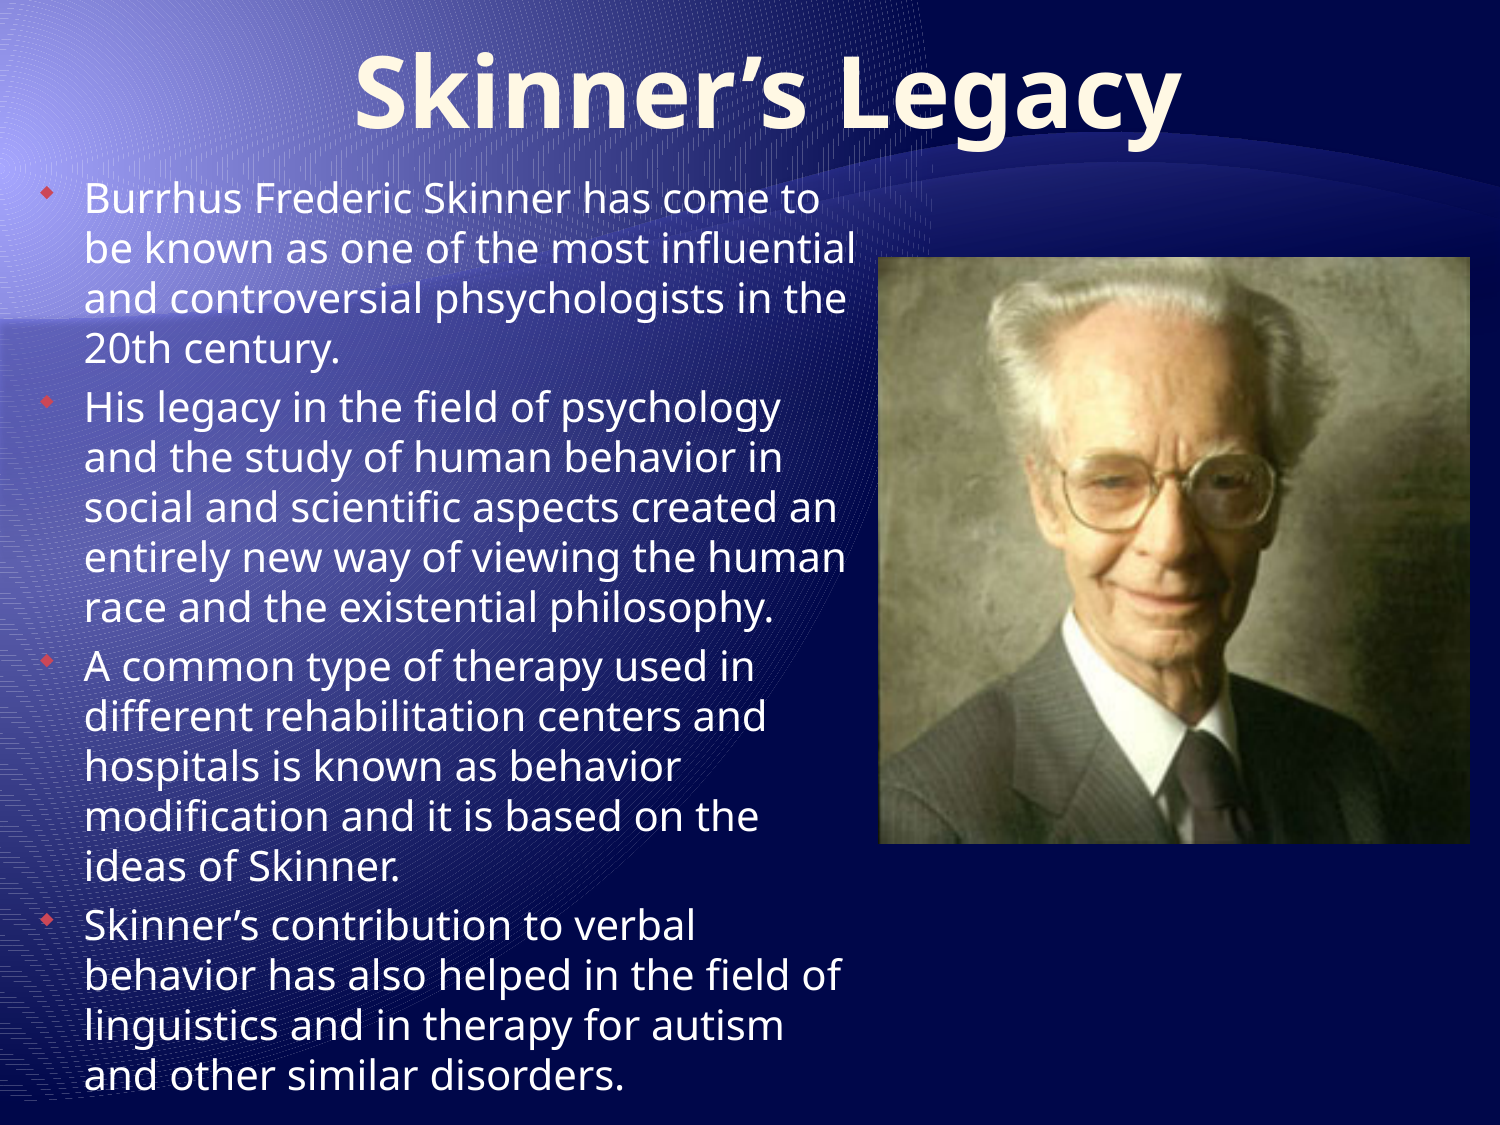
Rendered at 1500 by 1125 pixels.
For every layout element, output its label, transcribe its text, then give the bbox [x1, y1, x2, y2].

title Skinner’s Legacy [93, 23, 1444, 150]
list Burrhus Frederic Skinner has come to be known as one of the most influential and controversial phsychologists in the 20th century. His legacy in the field of psychology and the study of human behavior in social and scientific aspects created an entirely new way of viewing the human race and the existential philosophy. A common type of therapy used in different rehabilitation centers and hospitals is known as behavior modification and it is based on the ideas of Skinner. Skinner’s contribution to verbal behavior has also helped in the field of linguistics and in therapy for autism and other similar disorders. [23, 164, 879, 1125]
picture [878, 257, 1470, 844]
